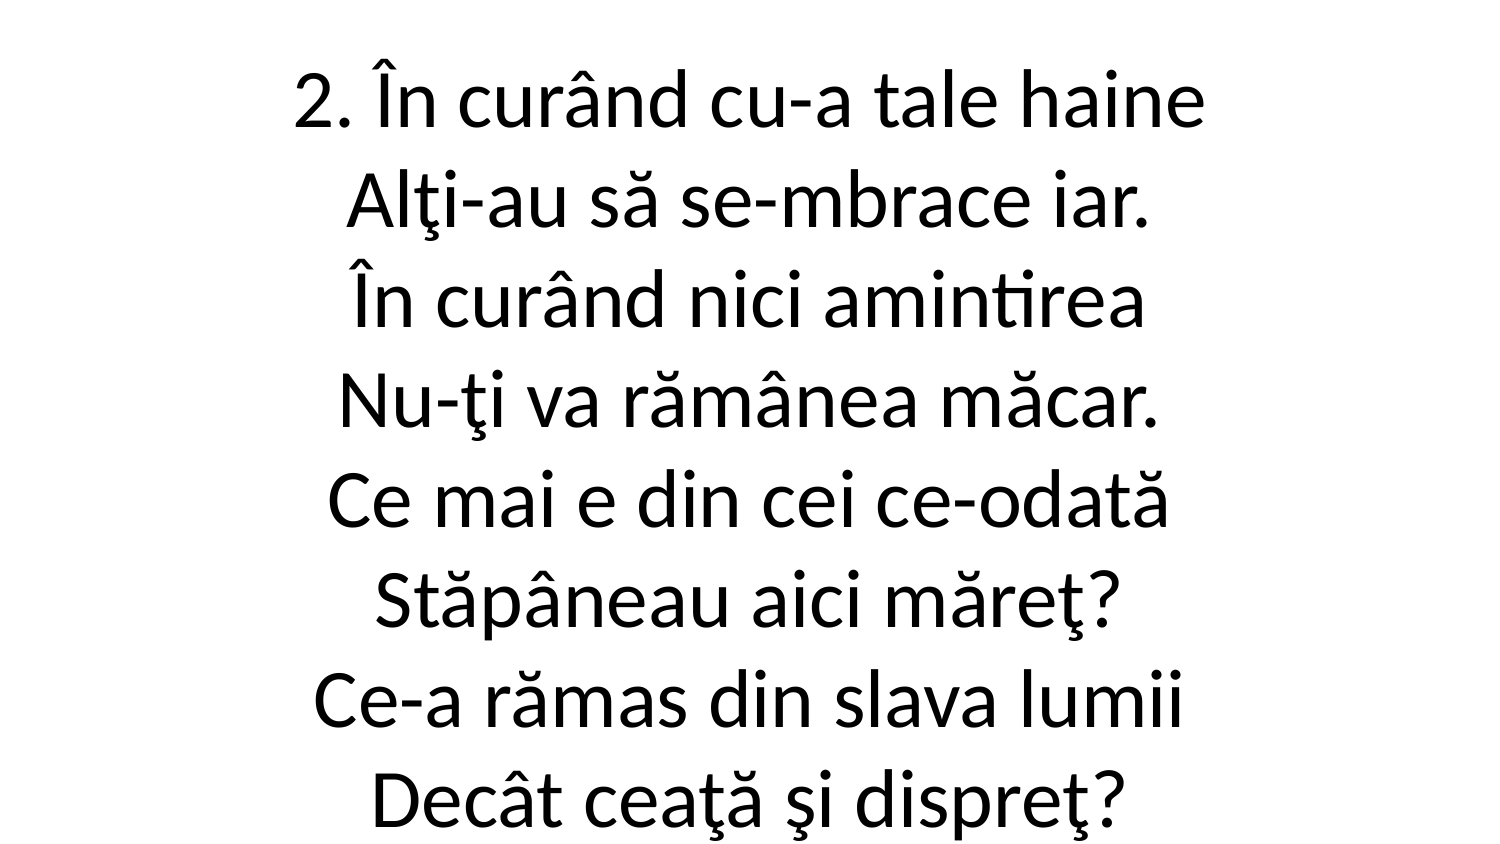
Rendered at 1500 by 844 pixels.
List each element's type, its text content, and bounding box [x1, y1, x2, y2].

text_box 2. În curând cu-a tale haine Alţi-au să se-mbrace iar. În curând nici amintirea Nu-ţi va rămânea măcar. Ce mai e din cei ce-odată Stăpâneau aici măreţ? Ce-a rămas din slava lumii Decât ceaţă şi dispreţ? [277, 0, 1223, 844]
